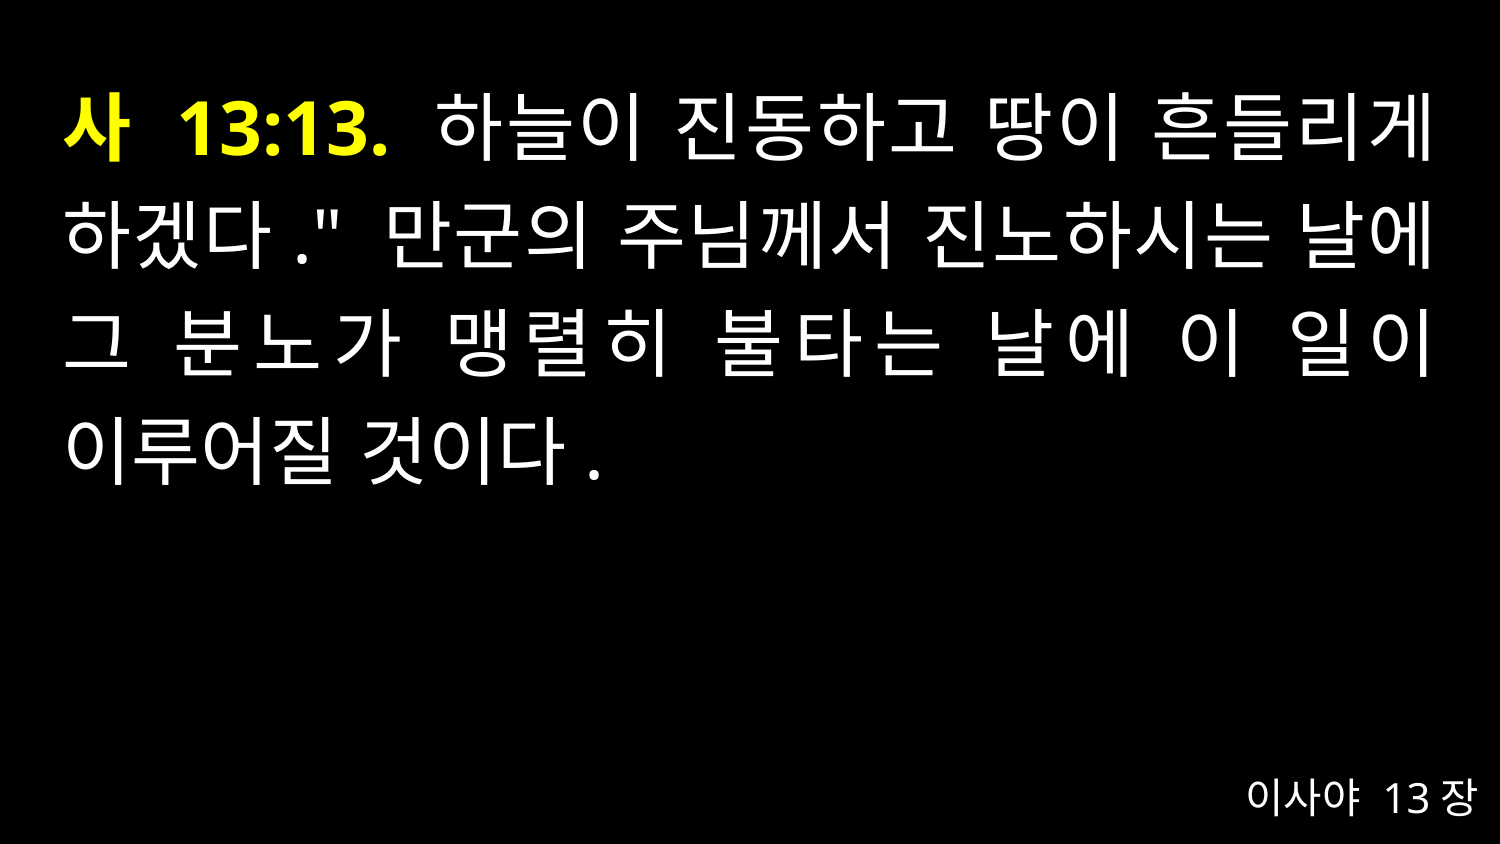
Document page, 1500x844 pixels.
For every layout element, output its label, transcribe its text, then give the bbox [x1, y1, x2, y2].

subtitle 이사야 13장 [916, 770, 1500, 844]
title 사 13:13. 하늘이 진동하고 땅이 흔들리게 하겠다." 만군의 주님께서 진노하시는 날에 그 분노가 맹렬히 불타는 날에 이 일이 이루어질 것이다. [0, 0, 1500, 844]
